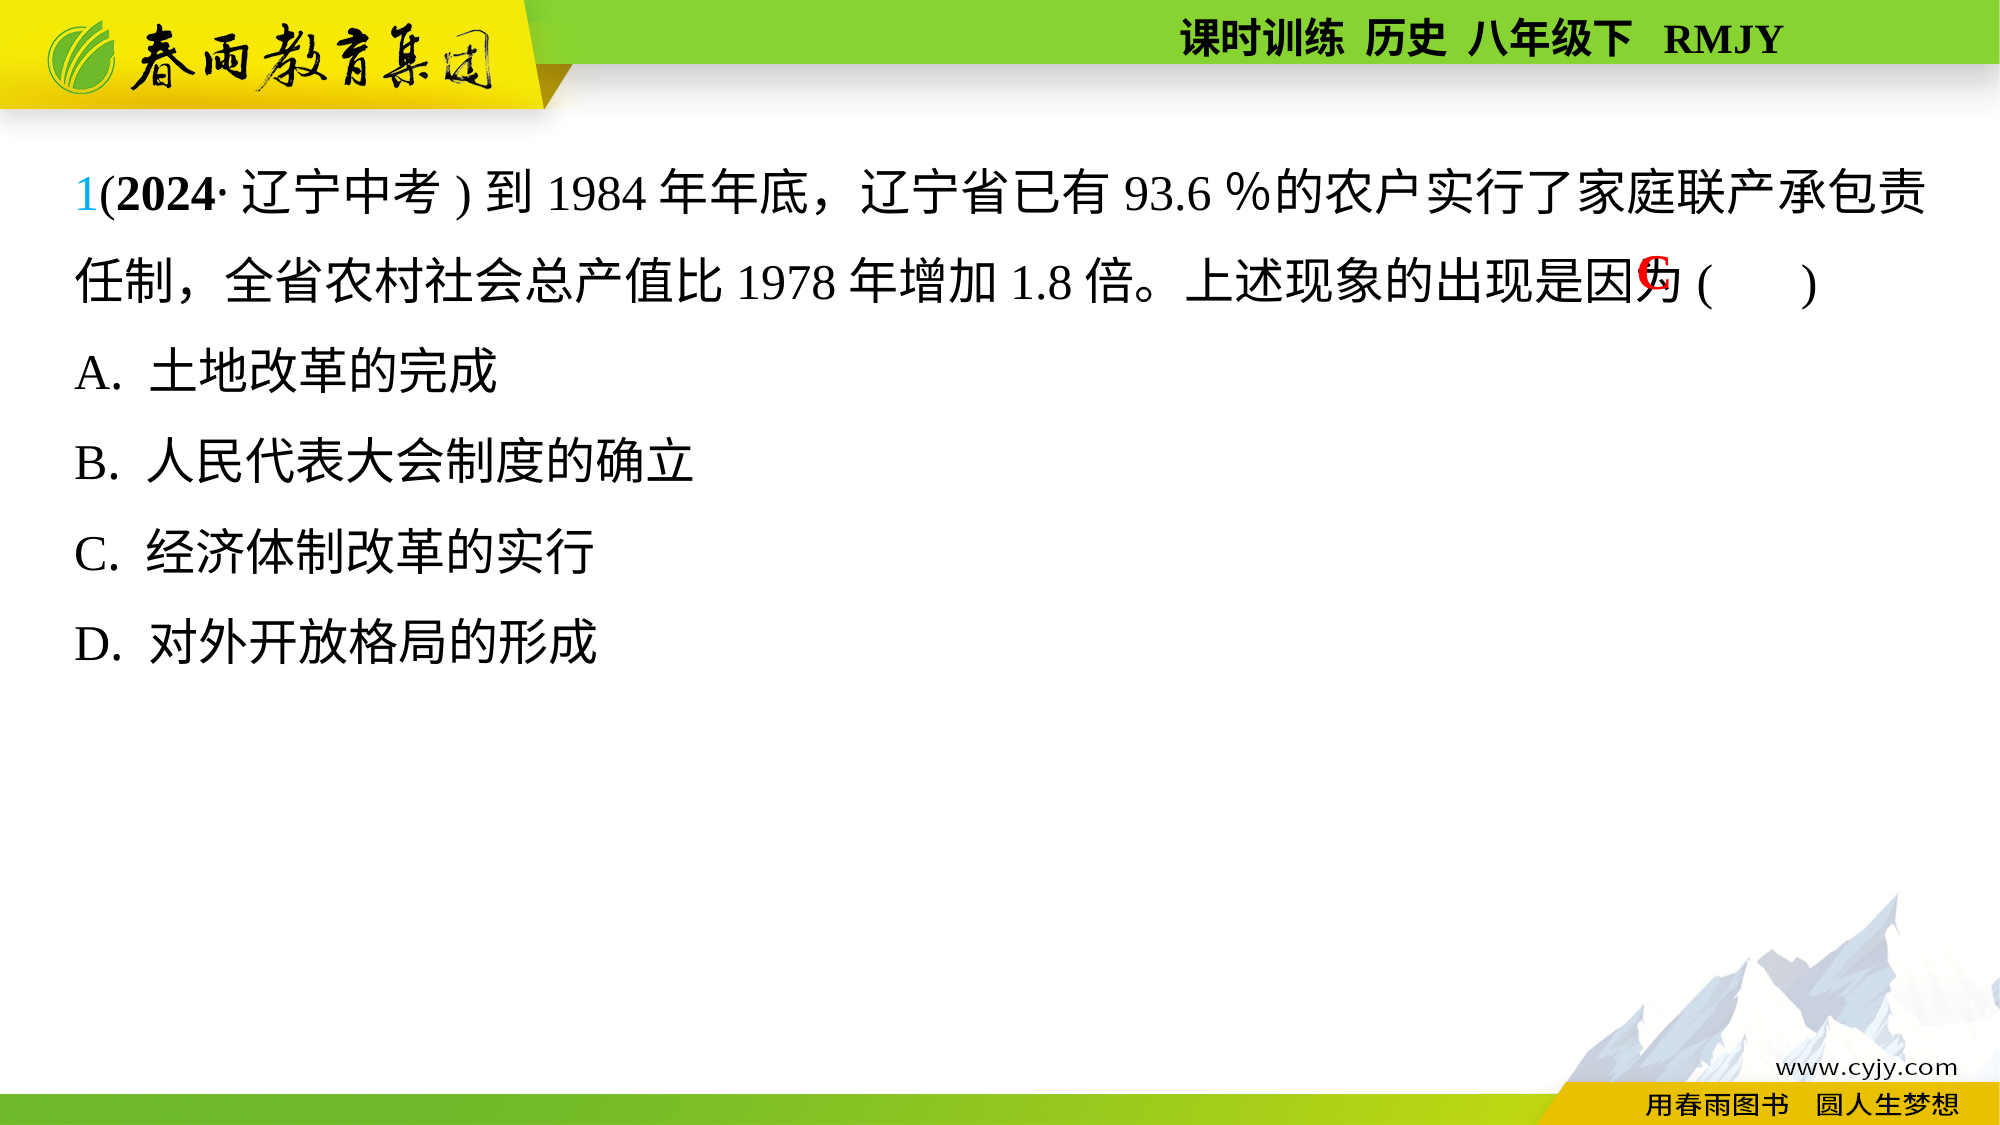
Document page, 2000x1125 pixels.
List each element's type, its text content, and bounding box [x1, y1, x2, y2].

text_box C [1621, 231, 1688, 307]
list 1(2024·辽宁中考)到1984年年底，辽宁省已有93.6％的农户实行了家庭联产承包责任制，全省农村社会总产值比1978年增加1.8倍。上述现象的出现是因为( ) A. 土地改革的完成 B. 人民代表大会制度的确立 C. 经济体制改革的实行 D. 对外开放格局的形成 [59, 122, 1944, 683]
picture [0, 0, 2000, 1125]
